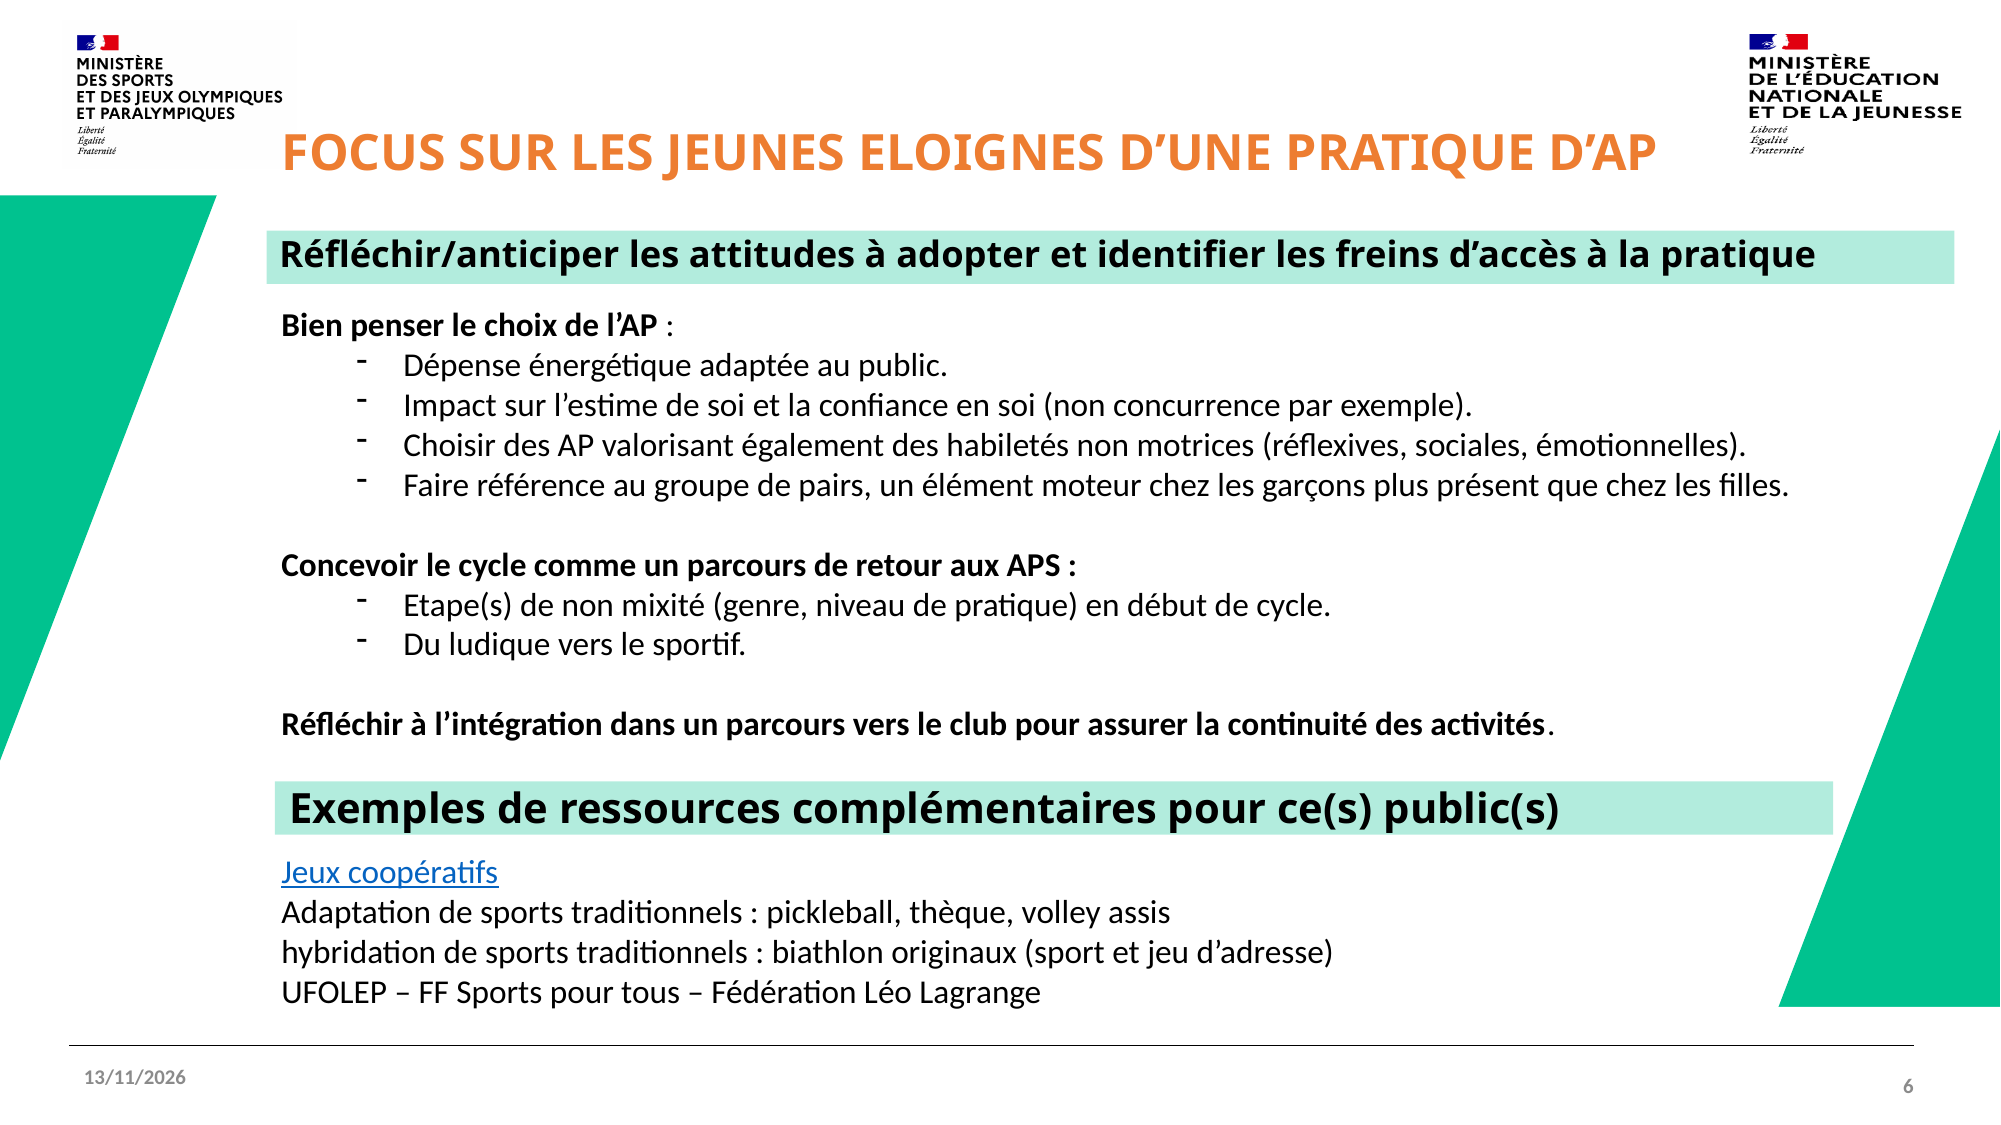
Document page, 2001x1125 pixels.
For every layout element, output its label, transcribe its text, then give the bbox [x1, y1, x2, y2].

slide_number 6 [1618, 1046, 1914, 1125]
text_box Exemples de ressources complémentaires pour ce(s) public(s) [274, 781, 1834, 835]
text_box Jeux coopératifs Adaptation de sports traditionnels : pickleball, thèque, volley assis hybridation de sports traditionnels : biathlon originaux (sport et jeu d’adresse) UFOLEP – FF Sports pour tous – Fédération Léo Lagrange [266, 843, 1783, 1018]
title FOCUS sur les JEUNES ELOIGNES d’une pratique d’AP [266, 80, 1679, 229]
picture [1749, 34, 1963, 155]
text_box Bien penser le choix de l’AP : Dépense énergétique adaptée au public. Impact sur l’estime de soi et la confiance en soi (non concurrence par exemple). Choisir des AP valorisant également des habiletés non motrices (réflexives, sociales, émotionnelles). Faire référence au groupe de pairs, un élément moteur chez les garçons plus présent que chez les filles. Concevoir le cycle comme un parcours de retour aux APS : Etape(s) de non mixité (genre, niveau de pratique) en début de cycle. Du ludique vers le sportif. Réfléchir à l’intégration dans un parcours vers le club pour assurer la continuité des activités. [266, 295, 2000, 750]
picture [62, 20, 297, 169]
text_box Réfléchir/anticiper les attitudes à adopter et identifier les freins d’accès à la pratique [266, 230, 1955, 284]
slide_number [69, 1046, 519, 1107]
